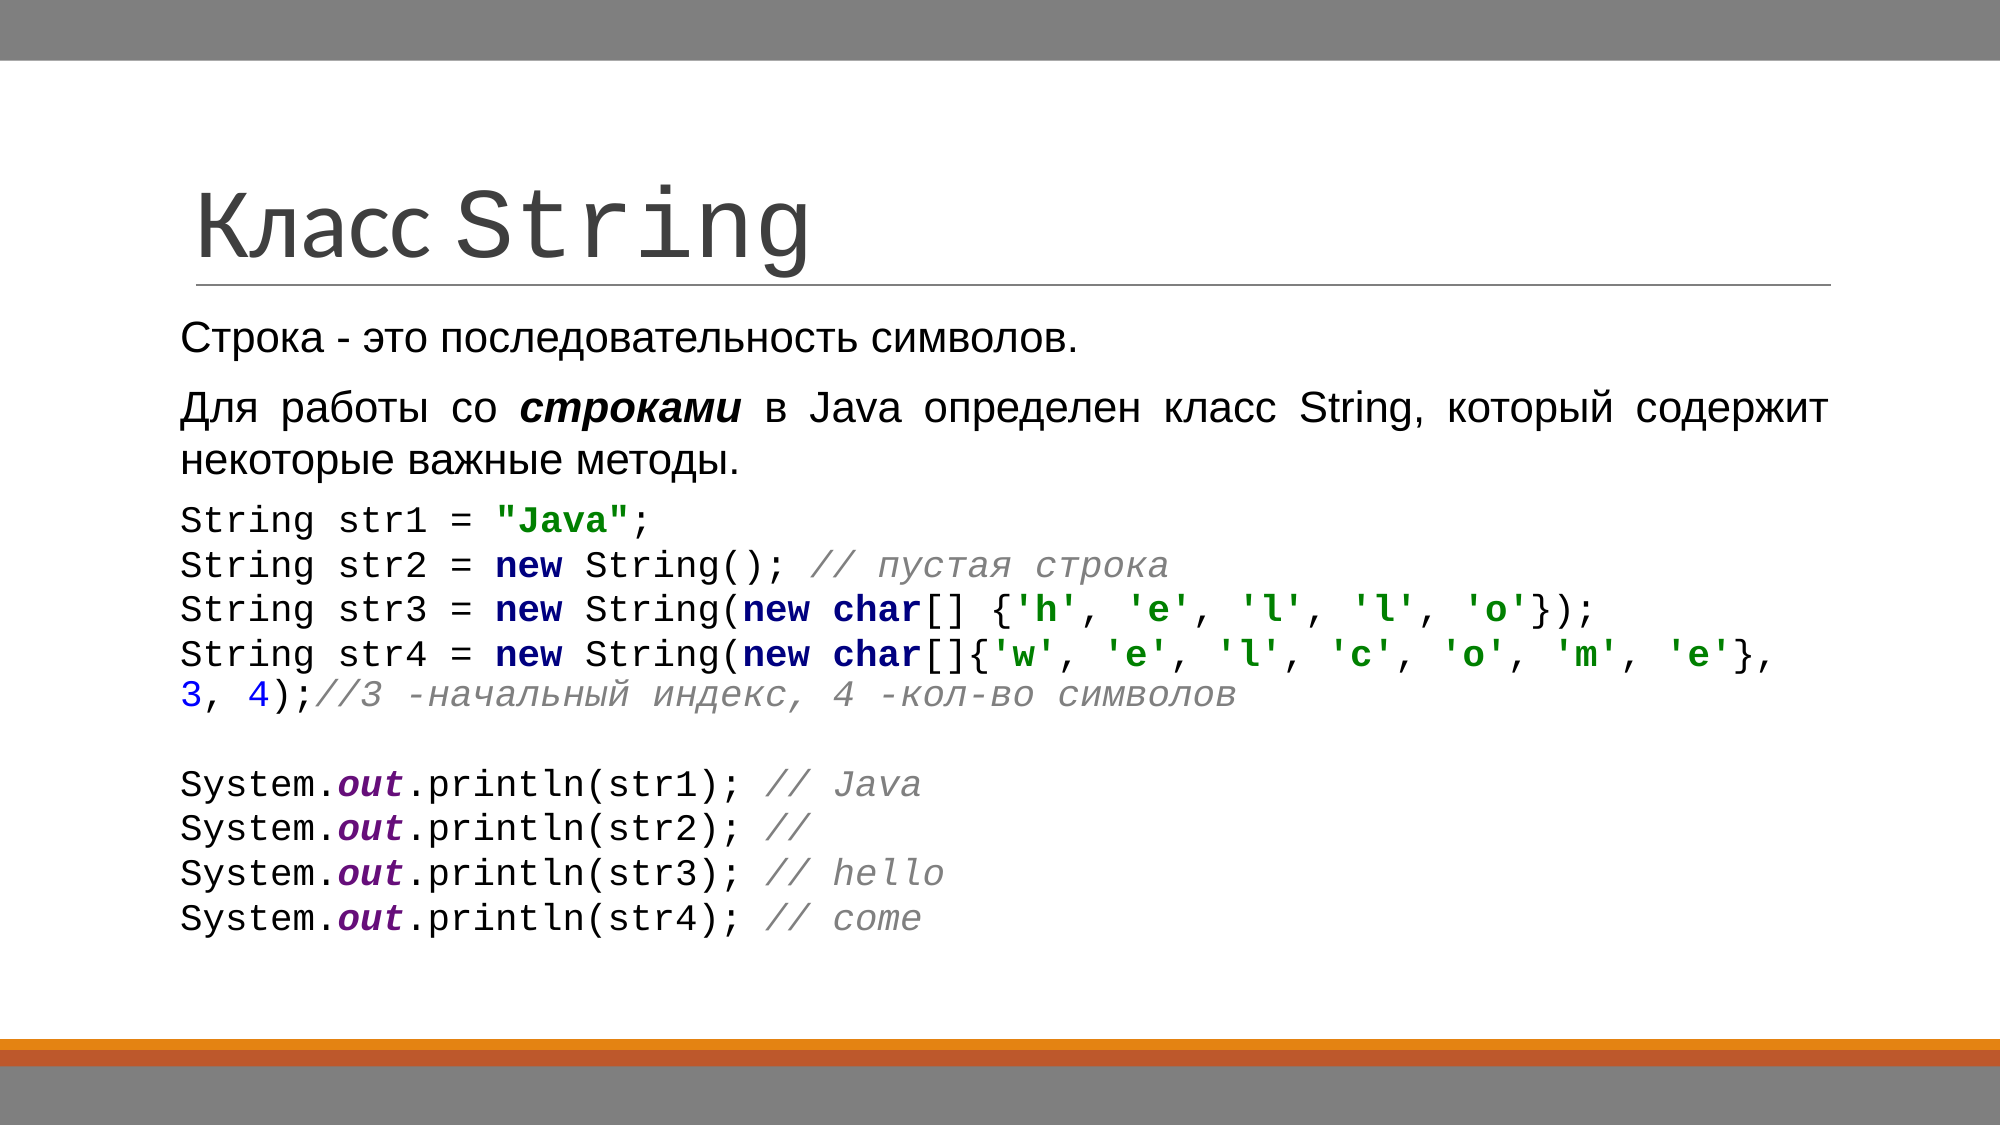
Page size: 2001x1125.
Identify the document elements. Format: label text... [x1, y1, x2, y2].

list Строка - это последовательность символов. Для работы со строками в Java определен класс String, который содержит некоторые важные методы. String str1 = "Java"; String str2 = new String(); // пустая строка String str3 = new String(new char[] {'h', 'e', 'l', 'l', 'o'}); String str4 = new String(new char[]{'w', 'e', 'l', 'c', 'o', 'm', 'e'}, 3, 4);//3 -начальный индекс, 4 -кол-во символов System.out.println(str1); // Java System.out.println(str2); // System.out.println(str3); // hello System.out.println(str4); // come [180, 301, 1830, 1026]
text_box [0, 0, 2000, 61]
title Класс String [180, 61, 1830, 285]
text_box [0, 1066, 2000, 1125]
